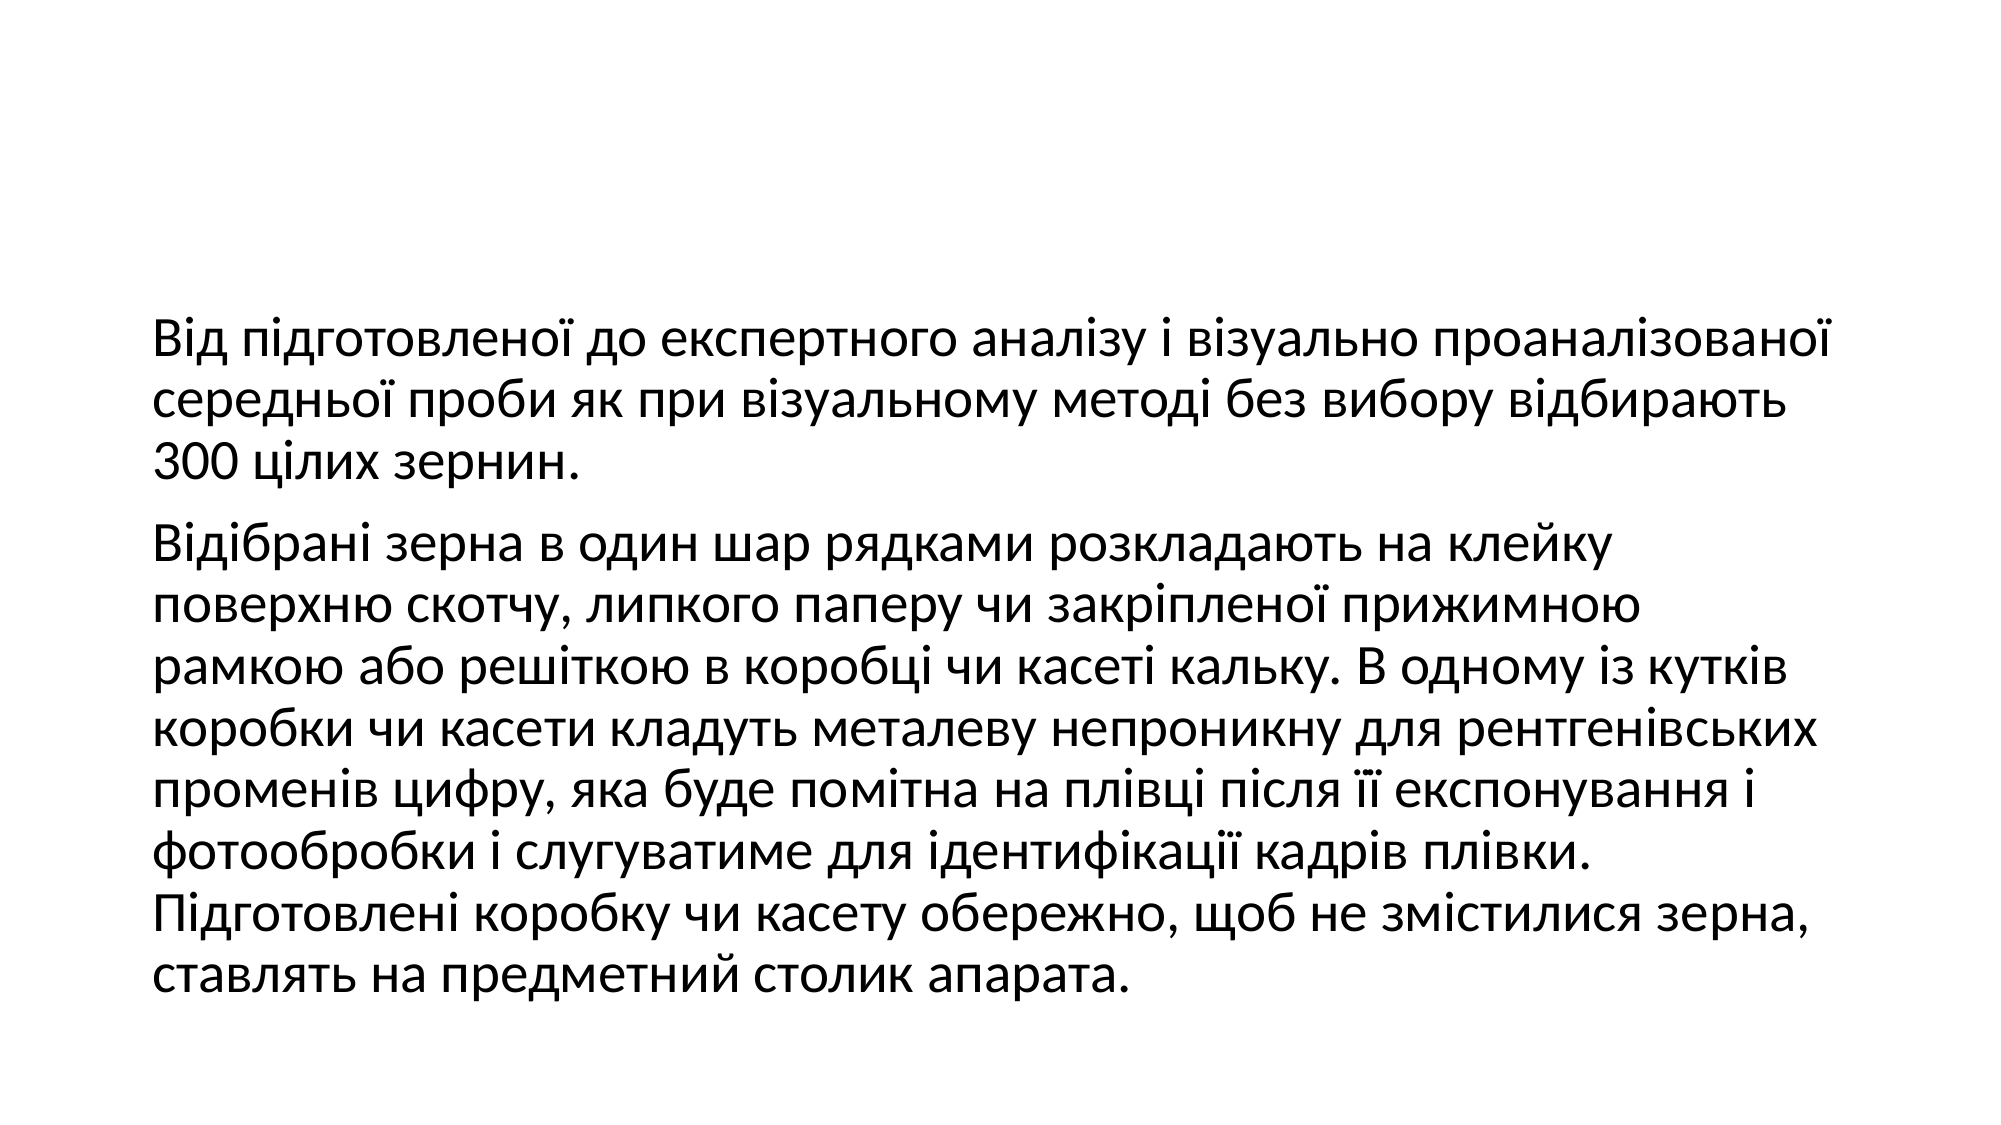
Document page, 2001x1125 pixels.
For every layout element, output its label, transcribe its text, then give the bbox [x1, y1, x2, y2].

list Від підготовленої до експертного аналізу і візуально проаналізованої середньої проби як при візуальному методі без вибору відбирають 300 цілих зернин. Відібрані зерна в один шар рядками розкладають на клейку поверхню скотчу, липкого паперу чи закріпленої прижимною рамкою або решіткою в коробці чи касеті кальку. В одному із кутків коробки чи касети кладуть металеву непроникну для рентгенівських променів цифру, яка буде помітна на плівці після її експонування і фотообробки і слугуватиме для ідентифікації кадрів плівки. Підготовлені коробку чи касету обережно, щоб не змістилися зерна, ставлять на предметний столик апарата. [137, 299, 1863, 1014]
